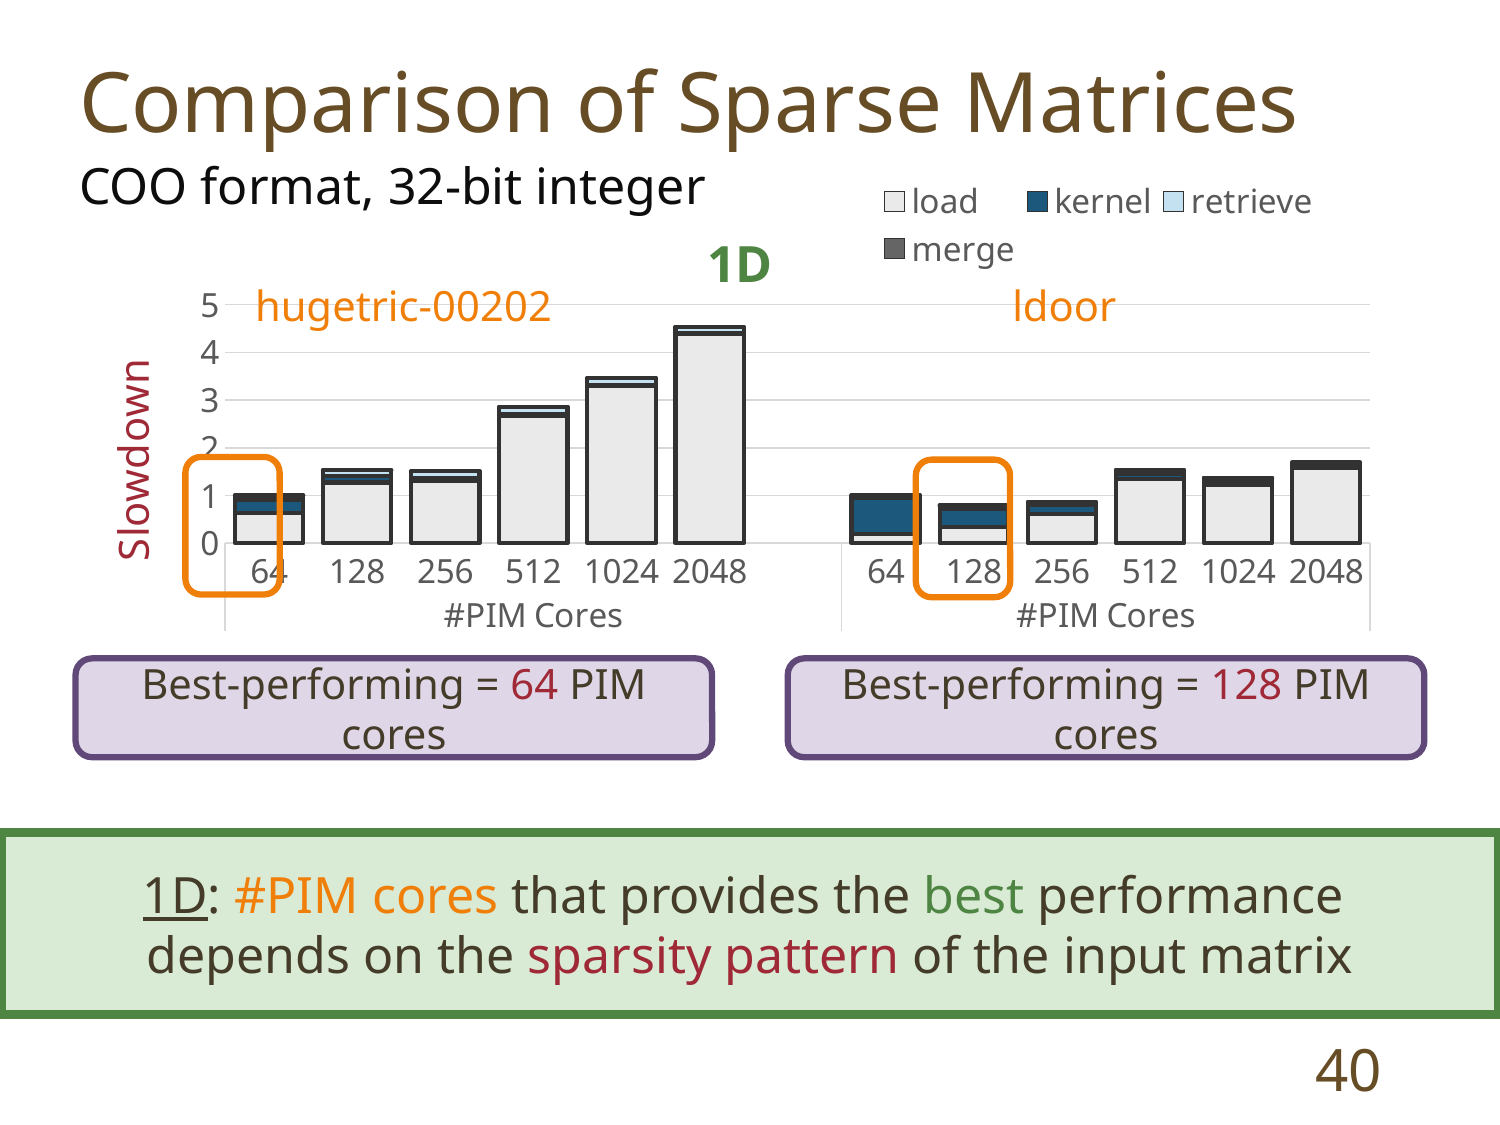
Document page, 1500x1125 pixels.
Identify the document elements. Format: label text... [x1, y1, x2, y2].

list COO format, 32-bit integer [64, 1016, 1436, 1077]
text_box 1D: #PIM cores that provides the best performance depends on the sparsity pattern of the input matrix [0, 832, 1500, 1016]
chart [64, 157, 1397, 647]
text_box Best-performing = 128 PIM cores [786, 657, 1426, 759]
slide_number 40 [1059, 1042, 1397, 1103]
text_box Best-performing = 64 PIM cores [74, 657, 714, 759]
list COO format, 32-bit integer [64, 175, 1436, 832]
text_box Comparison of Sparse Matrices [64, 36, 1442, 175]
